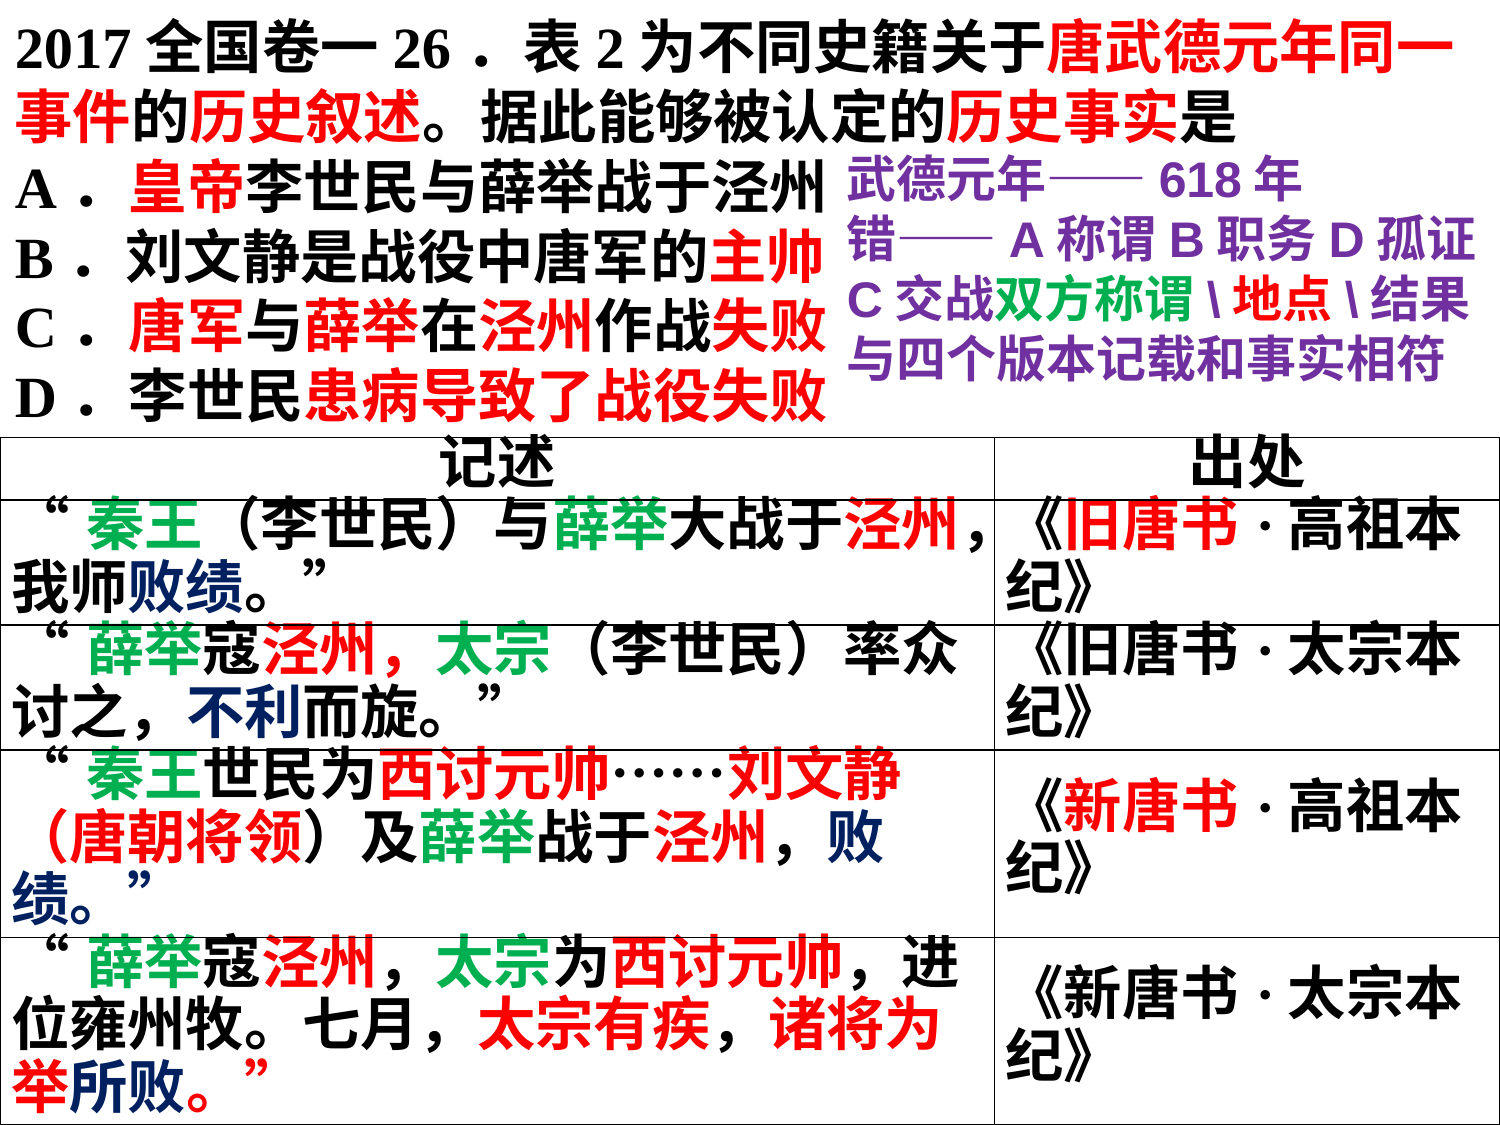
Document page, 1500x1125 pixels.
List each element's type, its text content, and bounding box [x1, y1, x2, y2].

table_cell “秦王（李世民）与薛举大战于泾州，我师败绩。” [1, 501, 994, 624]
table_cell 《旧唐书·高祖本纪》 [995, 501, 1499, 624]
table_cell “薛举寇泾州，太宗（李世民）率众讨之，不利而旋。” [1, 626, 994, 749]
table_cell “秦王世民为西讨元帅……刘文静（唐朝将领）及薛举战于泾州，败绩。” [1, 751, 994, 937]
text_box 武德元年——618年 错——A称谓B职务D孤证 C交战双方称谓\地点\结果与四个版本记载和事实相符 [832, 140, 1500, 396]
table_header 出处 [995, 438, 1499, 499]
table_cell 《旧唐书·太宗本纪》 [995, 626, 1499, 749]
table_cell “薛举寇泾州，太宗为西讨元帅，进位雍州牧。七月，太宗有疾，诸将为举所败。” [1, 938, 994, 1124]
table_header 记述 [1, 438, 994, 499]
table_cell 《新唐书·太宗本纪》 [995, 938, 1499, 1124]
table_cell 《新唐书·高祖本纪》 [995, 751, 1499, 937]
text_box 2017全国卷一26．表2为不同史籍关于唐武德元年同一事件的历史叙述。据此能够被认定的历史事实是 A．皇帝李世民与薛举战于泾州 B．刘文静是战役中唐军的主帅 C．唐军与薛举在泾州作战失败 D．李世民患病导致了战役失败 [0, 2, 1500, 437]
